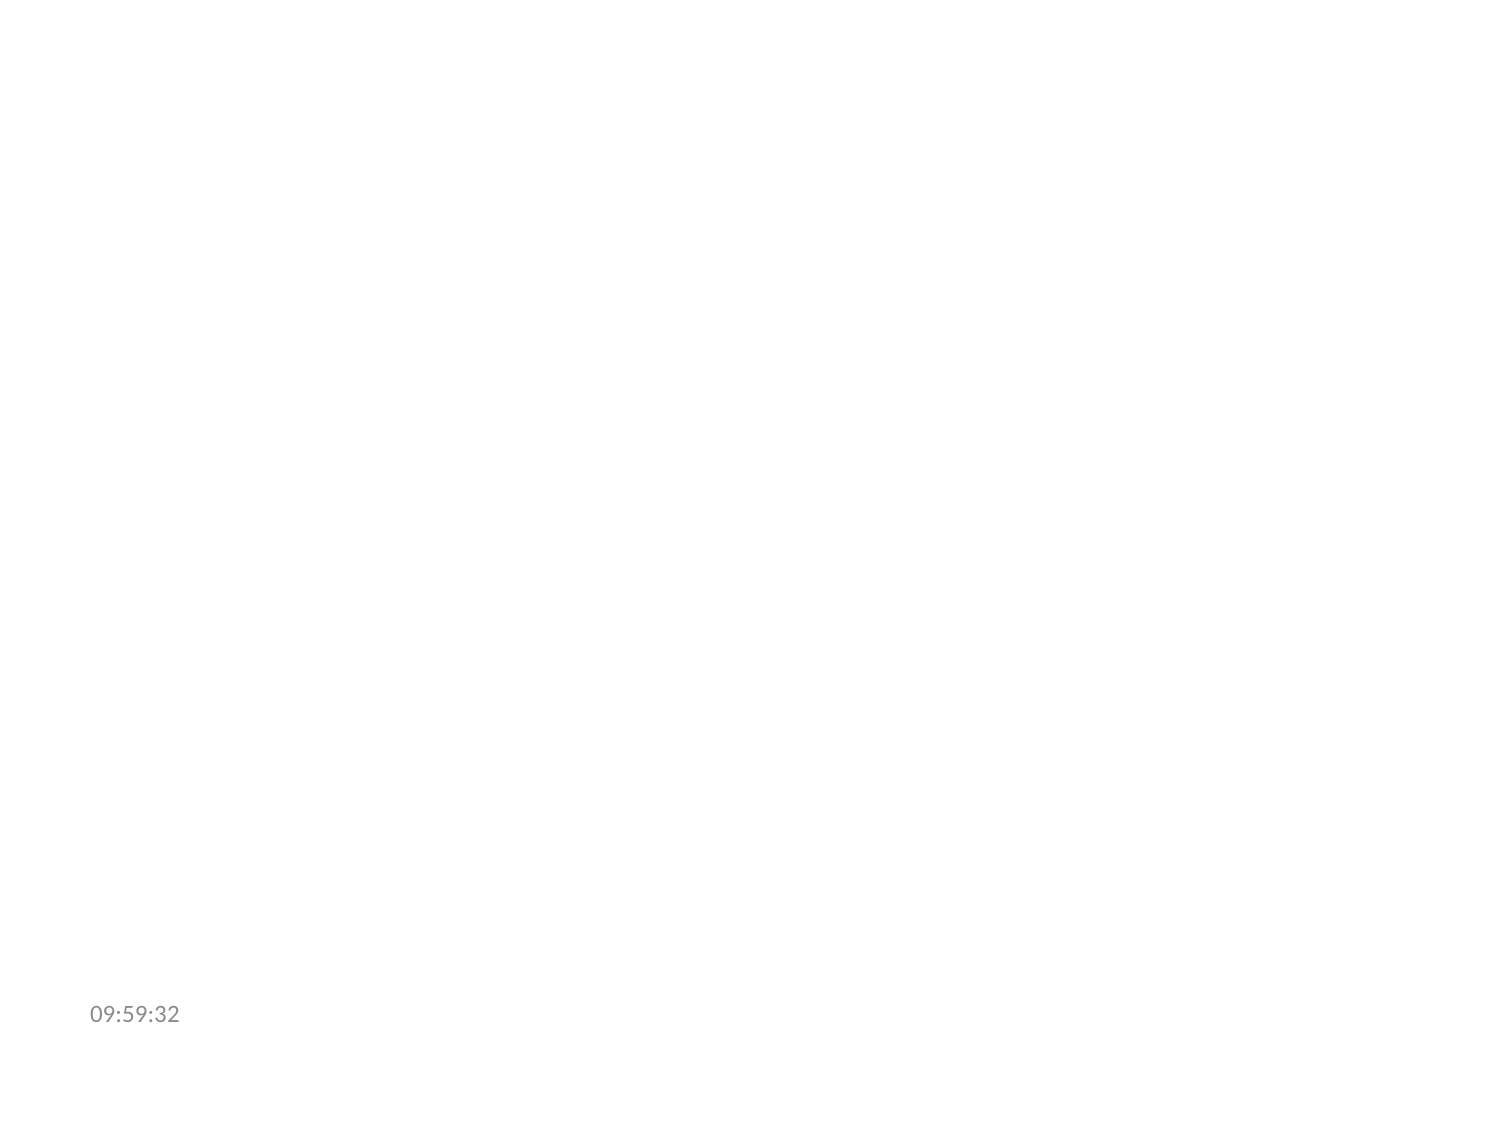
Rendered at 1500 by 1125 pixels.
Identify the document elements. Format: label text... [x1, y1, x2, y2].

text_box 15:35:09 [75, 982, 425, 1043]
